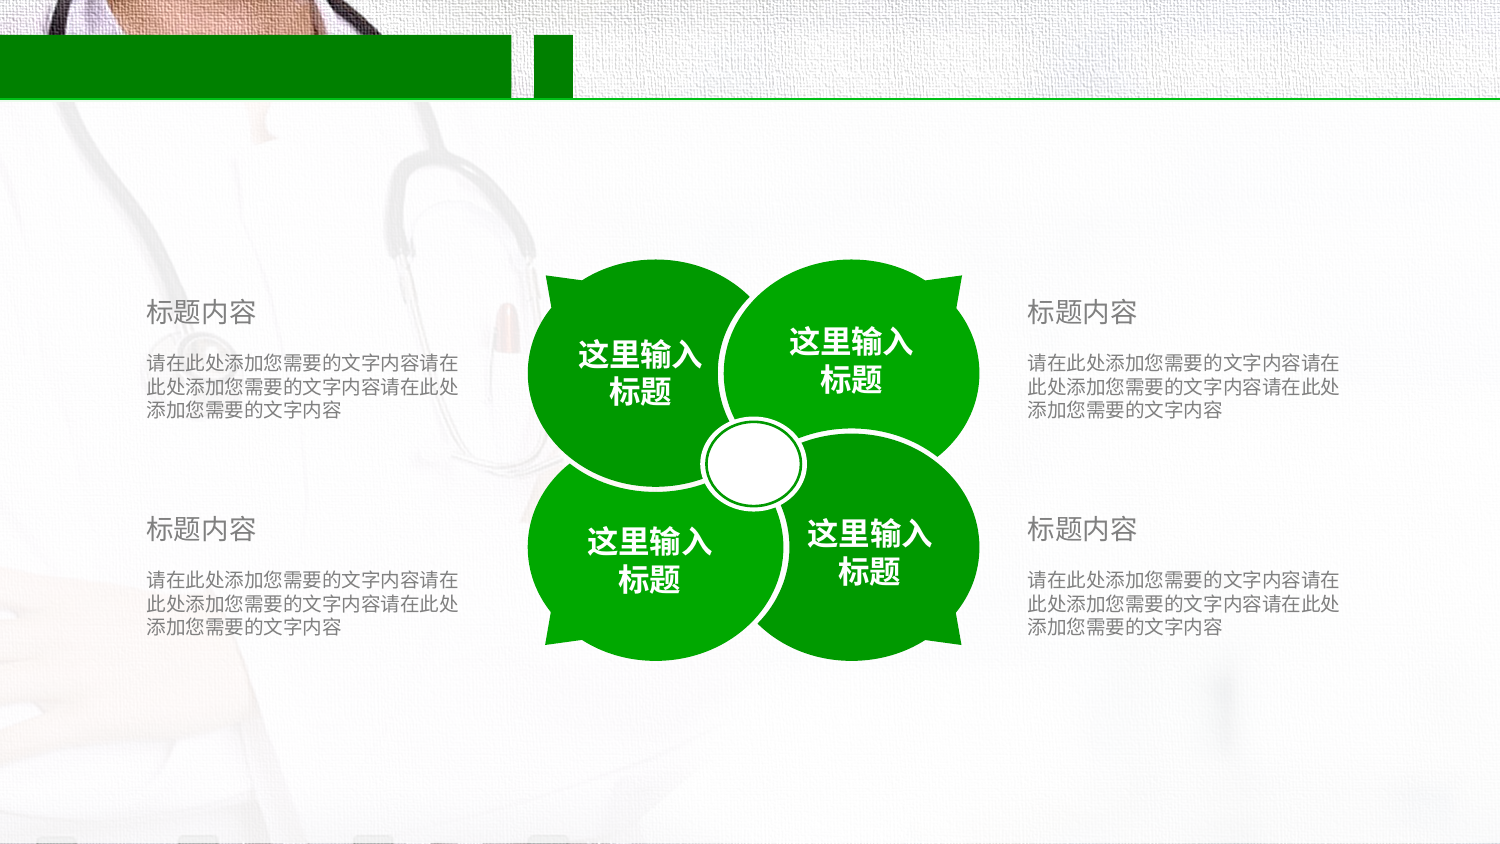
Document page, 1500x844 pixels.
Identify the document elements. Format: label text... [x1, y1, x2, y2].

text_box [527, 259, 980, 662]
text_box 标题内容 请在此处添加您需要的文字内容请在此处添加您需要的文字内容请在此处添加您需要的文字内容 [146, 511, 473, 639]
text_box 标题内容 请在此处添加您需要的文字内容请在此处添加您需要的文字内容请在此处添加您需要的文字内容 [1027, 294, 1354, 422]
picture [0, 0, 1500, 98]
text_box 标题内容 请在此处添加您需要的文字内容请在此处添加您需要的文字内容请在此处添加您需要的文字内容 [146, 294, 473, 422]
text_box 标题内容 请在此处添加您需要的文字内容请在此处添加您需要的文字内容请在此处添加您需要的文字内容 [1027, 511, 1354, 639]
